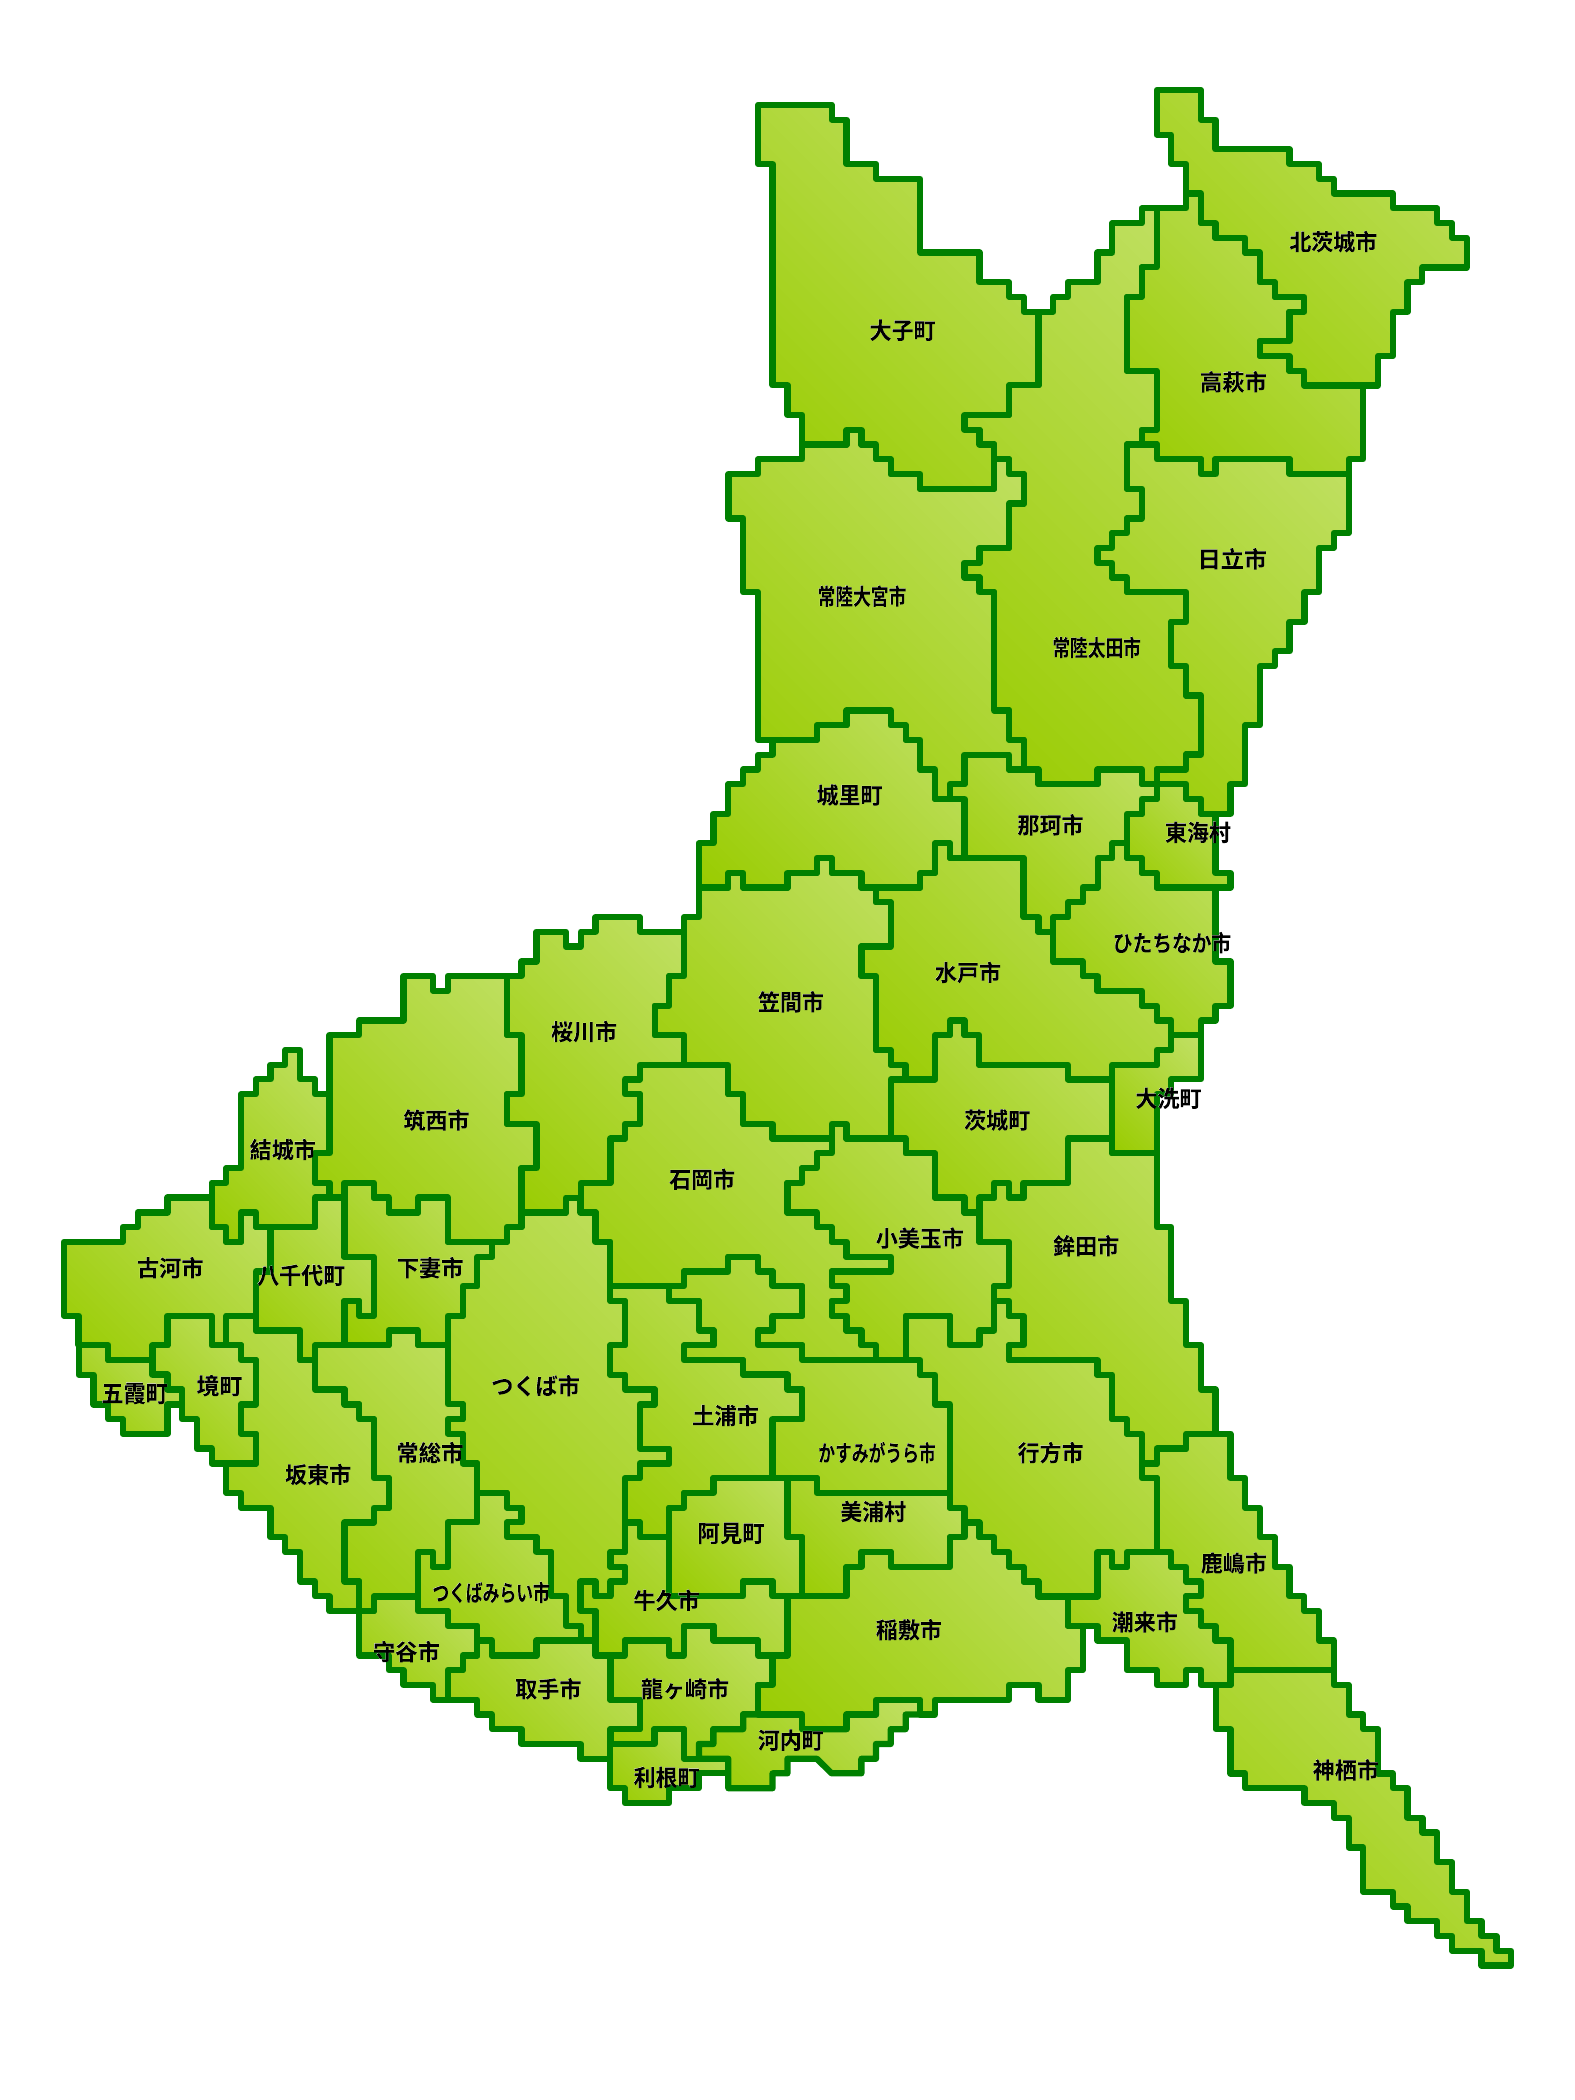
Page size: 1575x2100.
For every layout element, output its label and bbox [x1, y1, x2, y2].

text_box [757, 1728, 824, 1752]
text_box [875, 1226, 964, 1250]
text_box [818, 1441, 936, 1464]
text_box [818, 584, 906, 608]
text_box [1200, 547, 1267, 570]
text_box [196, 1374, 243, 1397]
text_box [1312, 1758, 1379, 1781]
text_box [1114, 931, 1231, 954]
text_box [403, 1108, 469, 1132]
text_box [249, 1138, 316, 1161]
text_box [668, 1167, 735, 1191]
text_box [63, 89, 1512, 1966]
text_box [692, 1404, 759, 1427]
text_box [397, 1256, 463, 1279]
text_box [1135, 1086, 1202, 1110]
text_box [1017, 1441, 1083, 1464]
text_box [934, 961, 1001, 984]
text_box [698, 1522, 765, 1545]
text_box [964, 1108, 1030, 1132]
text_box [397, 1441, 463, 1464]
text_box [137, 1256, 204, 1279]
text_box [1289, 230, 1377, 253]
text_box [432, 1581, 550, 1604]
text_box [515, 1677, 581, 1700]
text_box [869, 318, 936, 342]
text_box [1053, 636, 1141, 659]
text_box [491, 1374, 580, 1397]
text_box [373, 1640, 440, 1663]
text_box [633, 1766, 700, 1789]
text_box [285, 1463, 351, 1486]
text_box [1053, 1234, 1119, 1257]
text_box [875, 1618, 942, 1641]
text_box [1017, 813, 1083, 836]
text_box [816, 783, 883, 807]
text_box [1165, 821, 1231, 844]
text_box [1200, 1551, 1267, 1575]
text_box [633, 1589, 700, 1612]
text_box [1200, 370, 1267, 393]
text_box [840, 1500, 906, 1523]
text_box [257, 1263, 345, 1287]
text_box [757, 990, 824, 1013]
text_box [550, 1020, 617, 1043]
text_box [641, 1677, 729, 1700]
text_box [102, 1382, 168, 1405]
